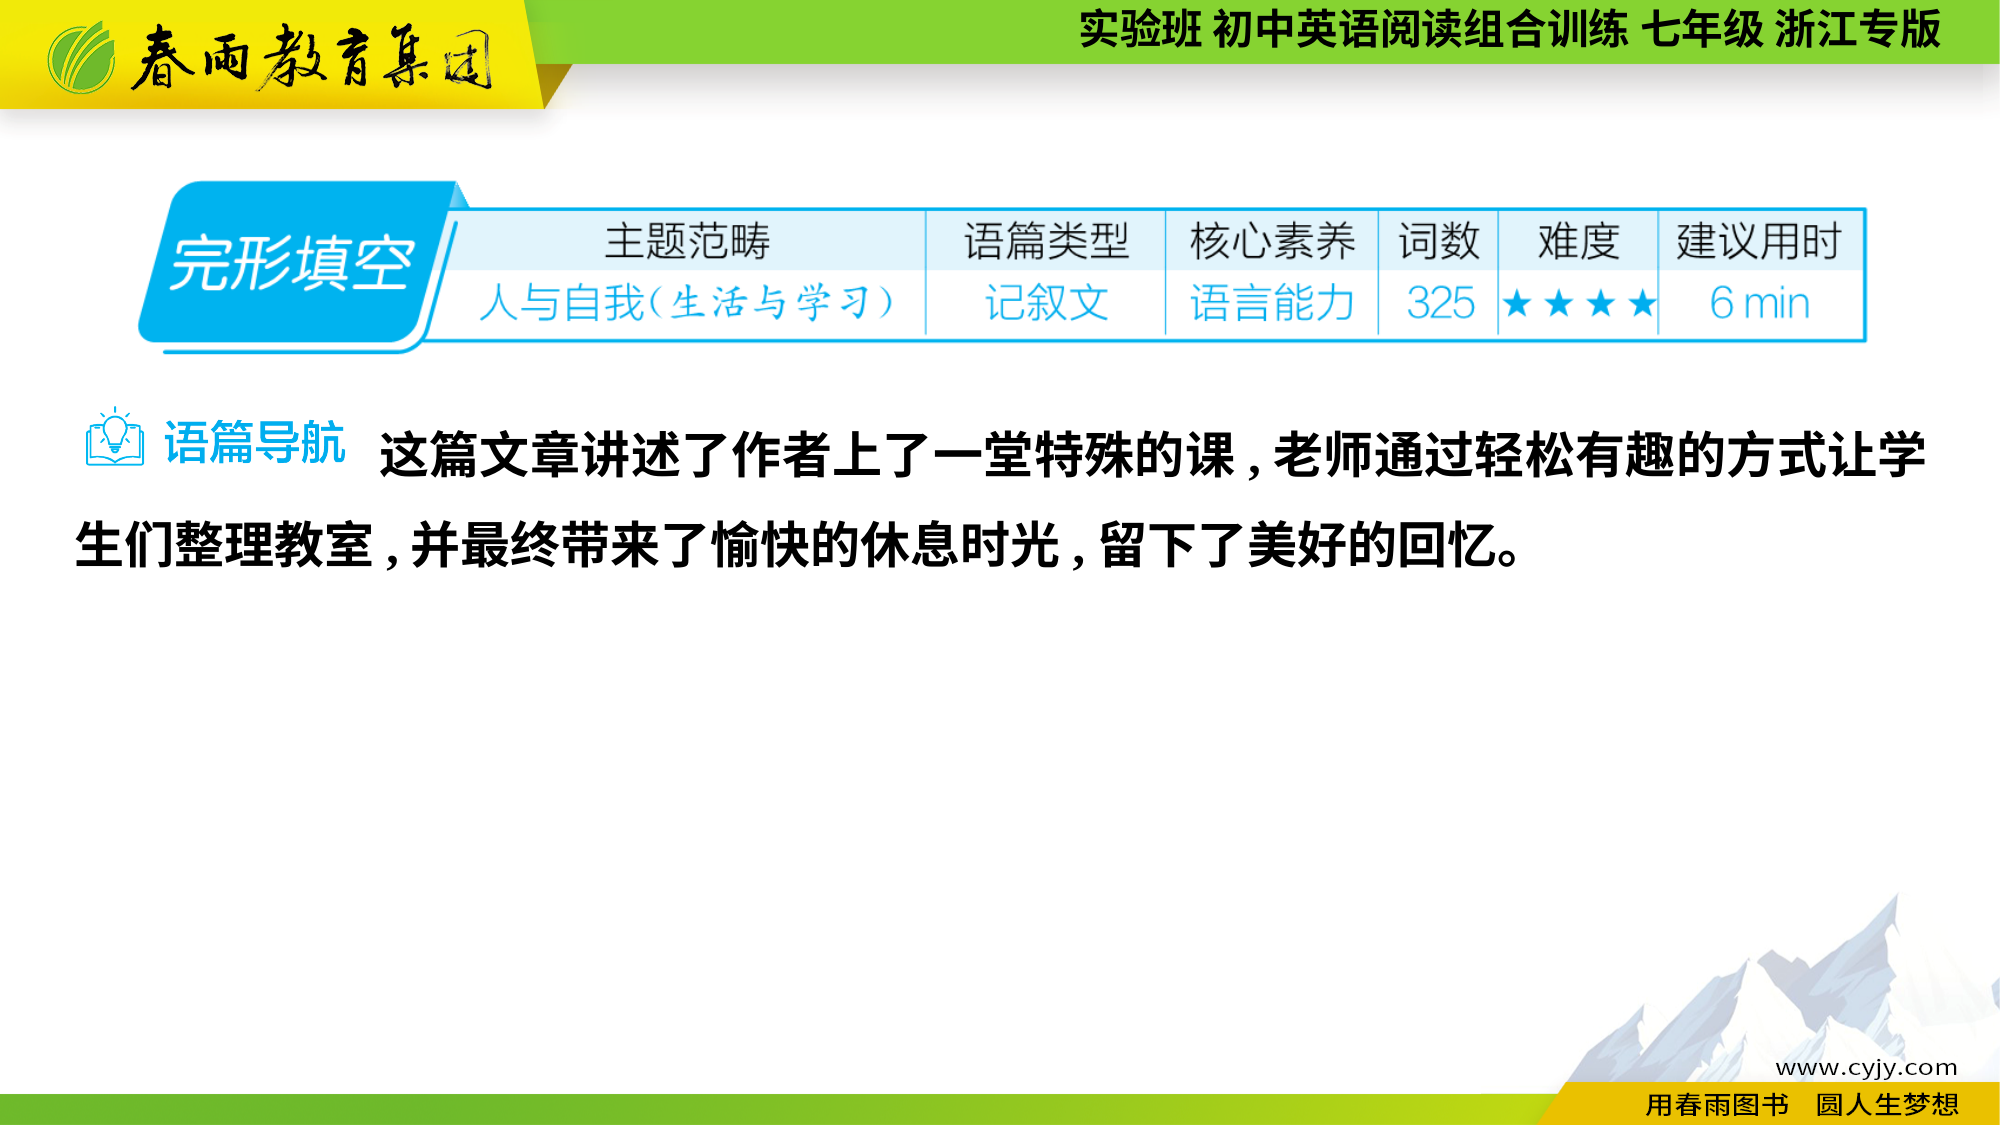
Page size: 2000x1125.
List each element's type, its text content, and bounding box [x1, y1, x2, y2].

list 这篇文章讲述了作者上了一堂特殊的课,老师通过轻松有趣的方式让学生们整理教室,并最终带来了愉快的休息时光,留下了美好的回忆。 [59, 385, 1944, 572]
picture [0, 0, 2000, 1125]
